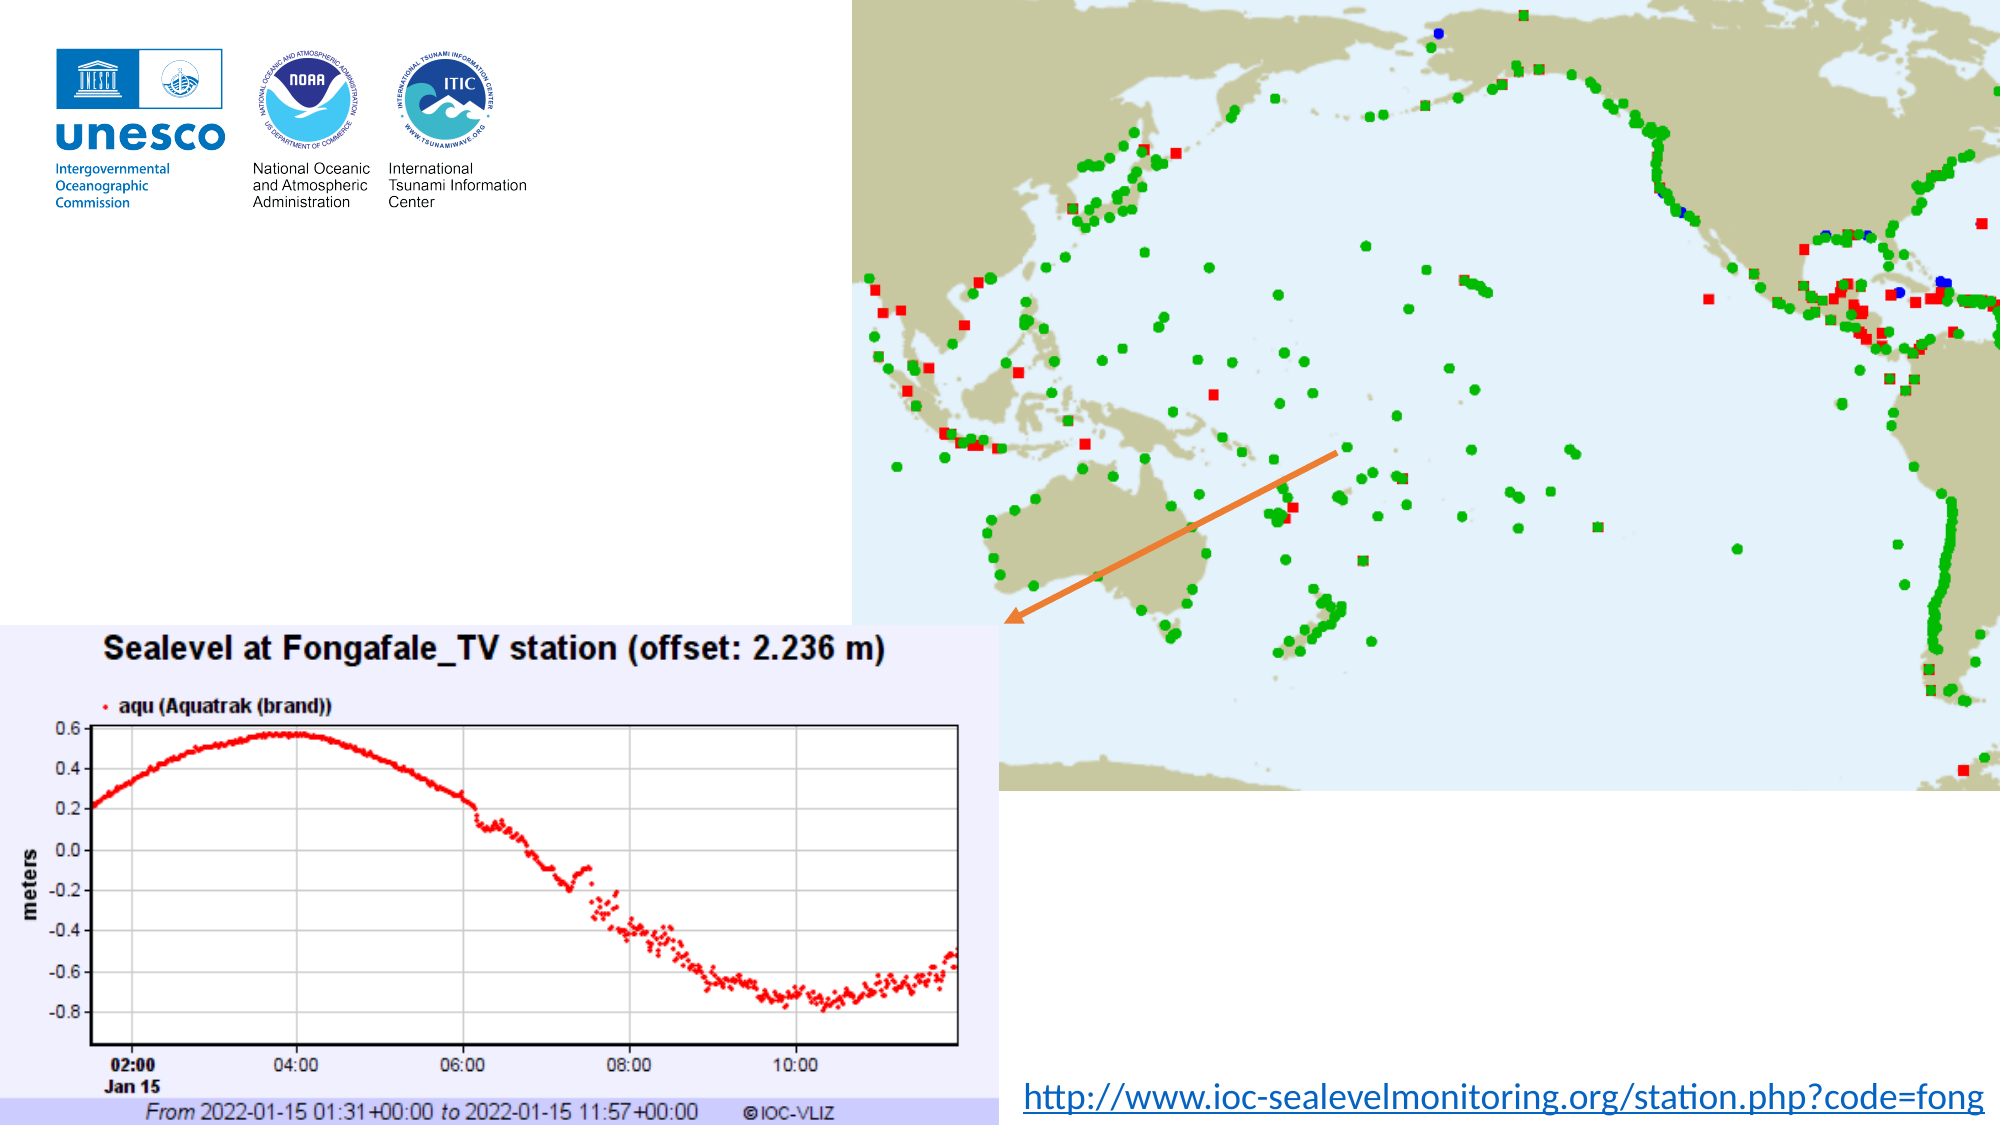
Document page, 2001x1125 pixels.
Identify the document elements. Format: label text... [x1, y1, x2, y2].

picture [0, 0, 2000, 1125]
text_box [1003, 452, 1338, 624]
text_box http://www.ioc-sealevelmonitoring.org/station.php?code=fong [999, 1064, 2000, 1125]
picture [43, 35, 527, 221]
